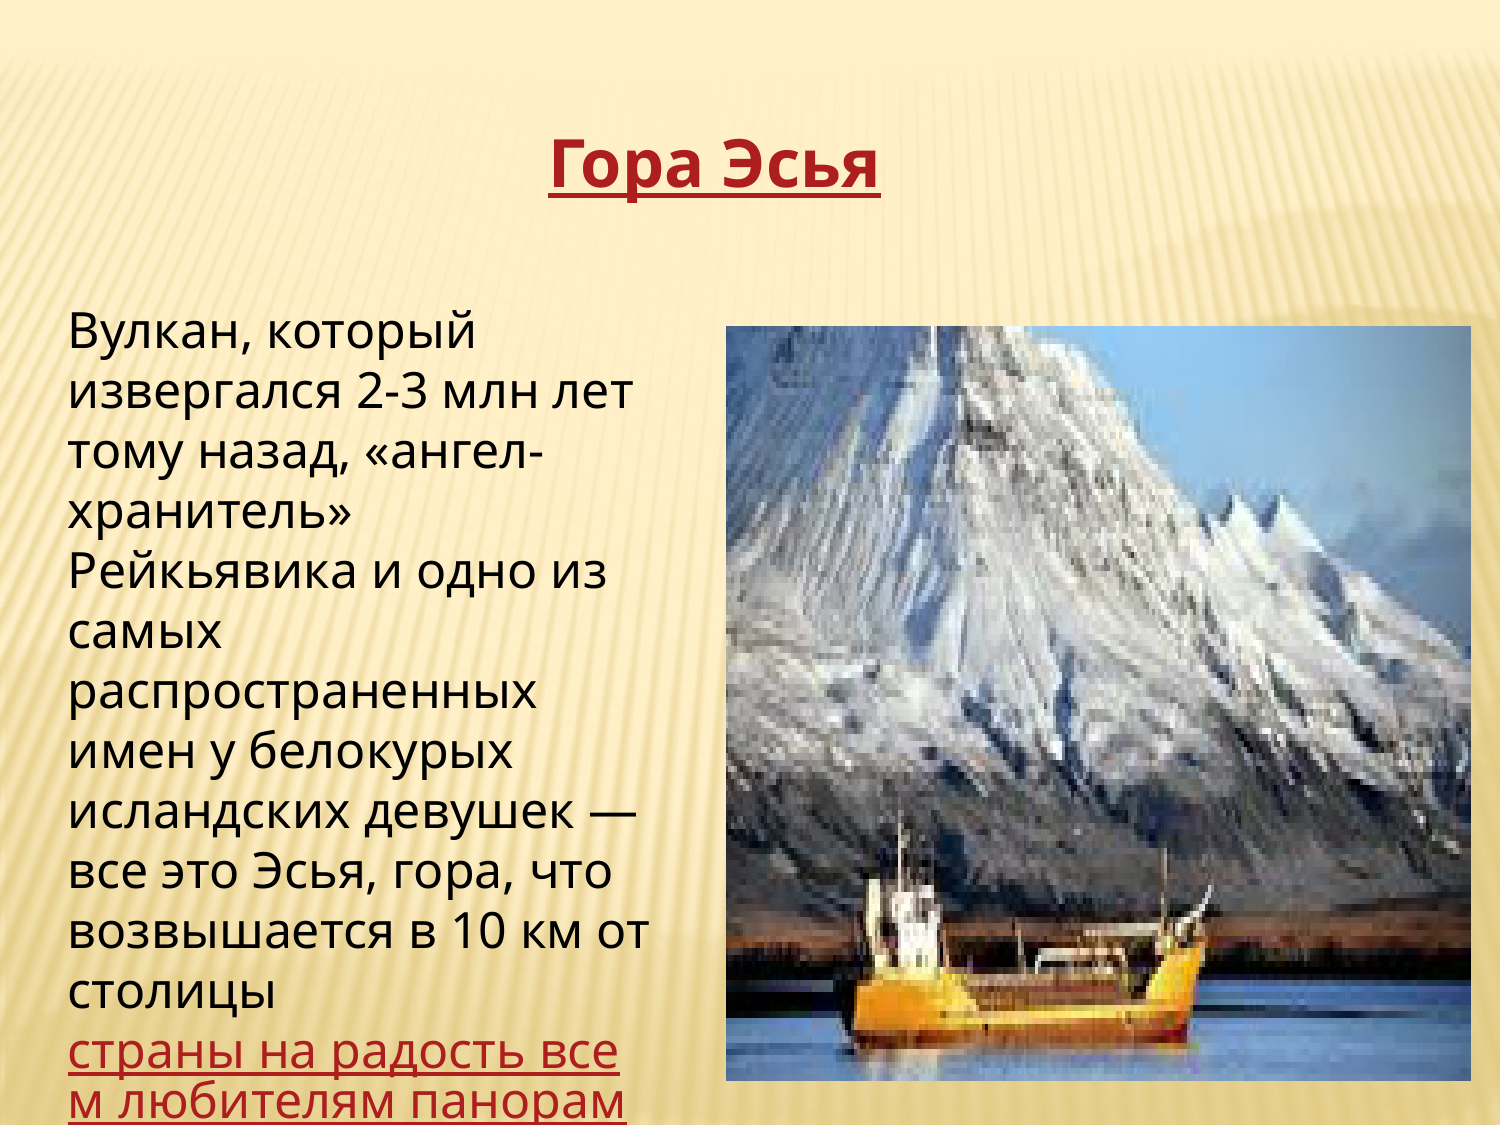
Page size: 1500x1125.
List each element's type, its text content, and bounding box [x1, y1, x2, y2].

text_box Вулкан, который извергался 2-3 млн лет тому назад, «ангел-хранитель» Рейкьявика и одно из самых распространенных имен у белокурых исландских девушек — все это Эсья, гора, что возвышается в 10 км от столицы страны на радость всем любителям панорамных видов. [53, 290, 668, 1094]
picture [726, 325, 1471, 1081]
text_box Гора Эсья [171, 113, 1258, 220]
